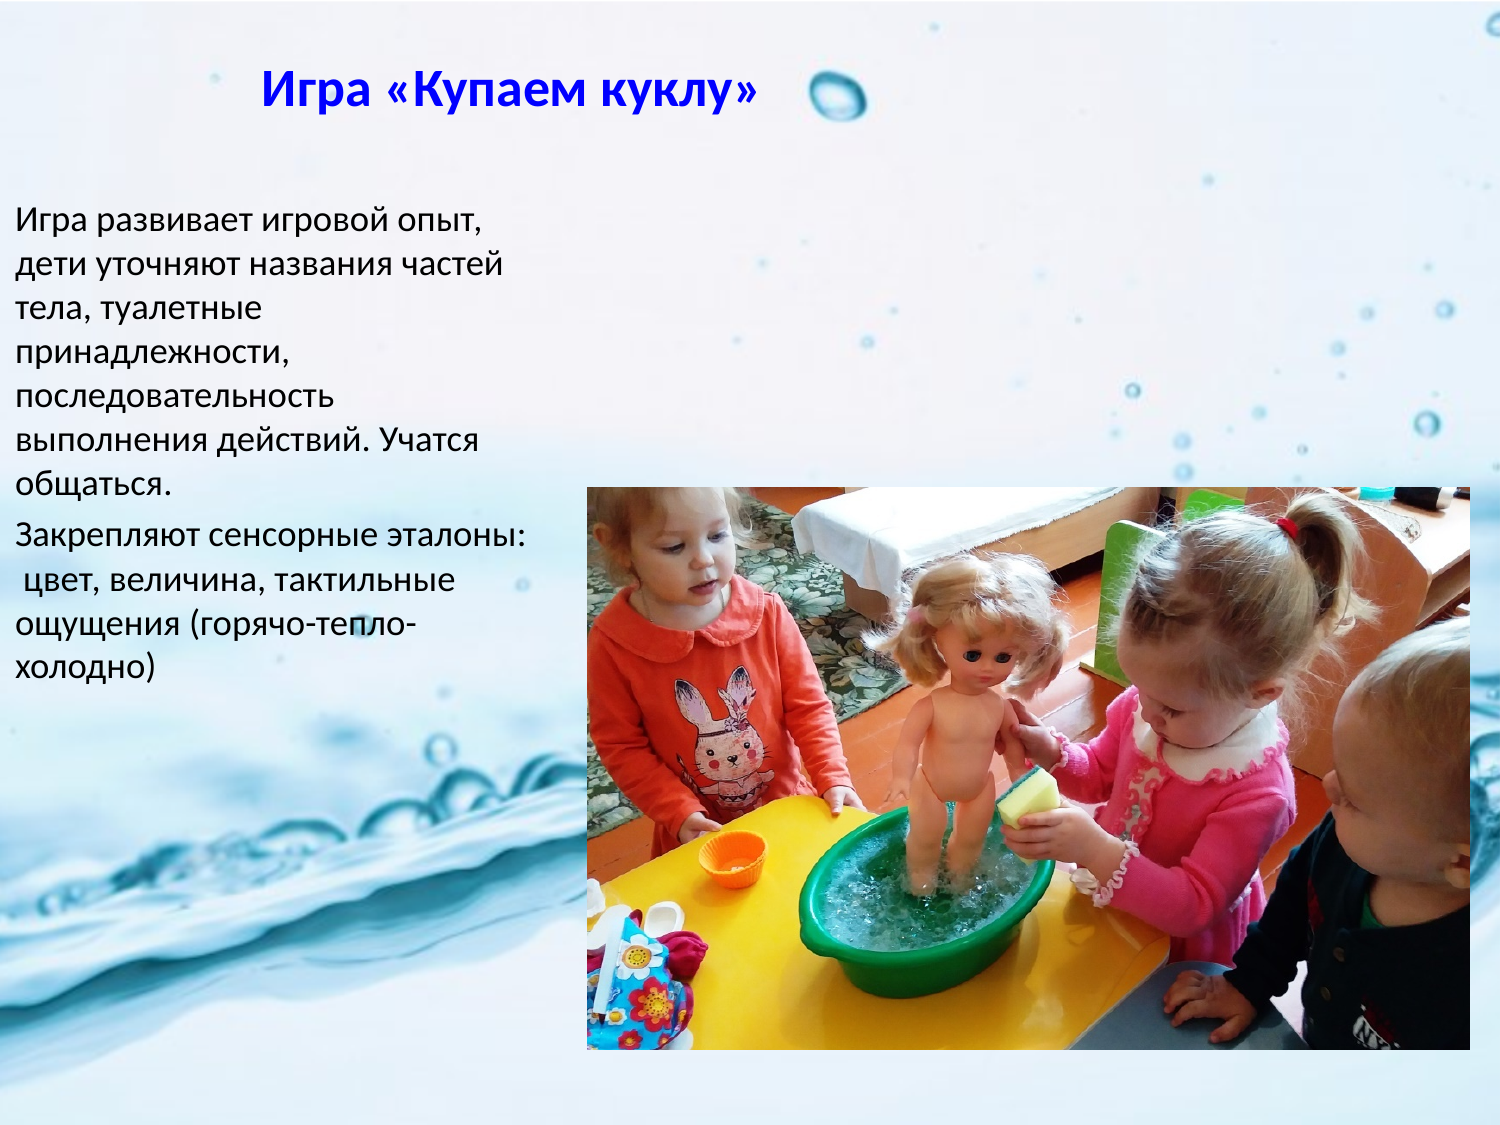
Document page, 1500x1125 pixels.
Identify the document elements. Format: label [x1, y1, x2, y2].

list [587, 487, 1470, 1051]
picture [0, 0, 1500, 1125]
